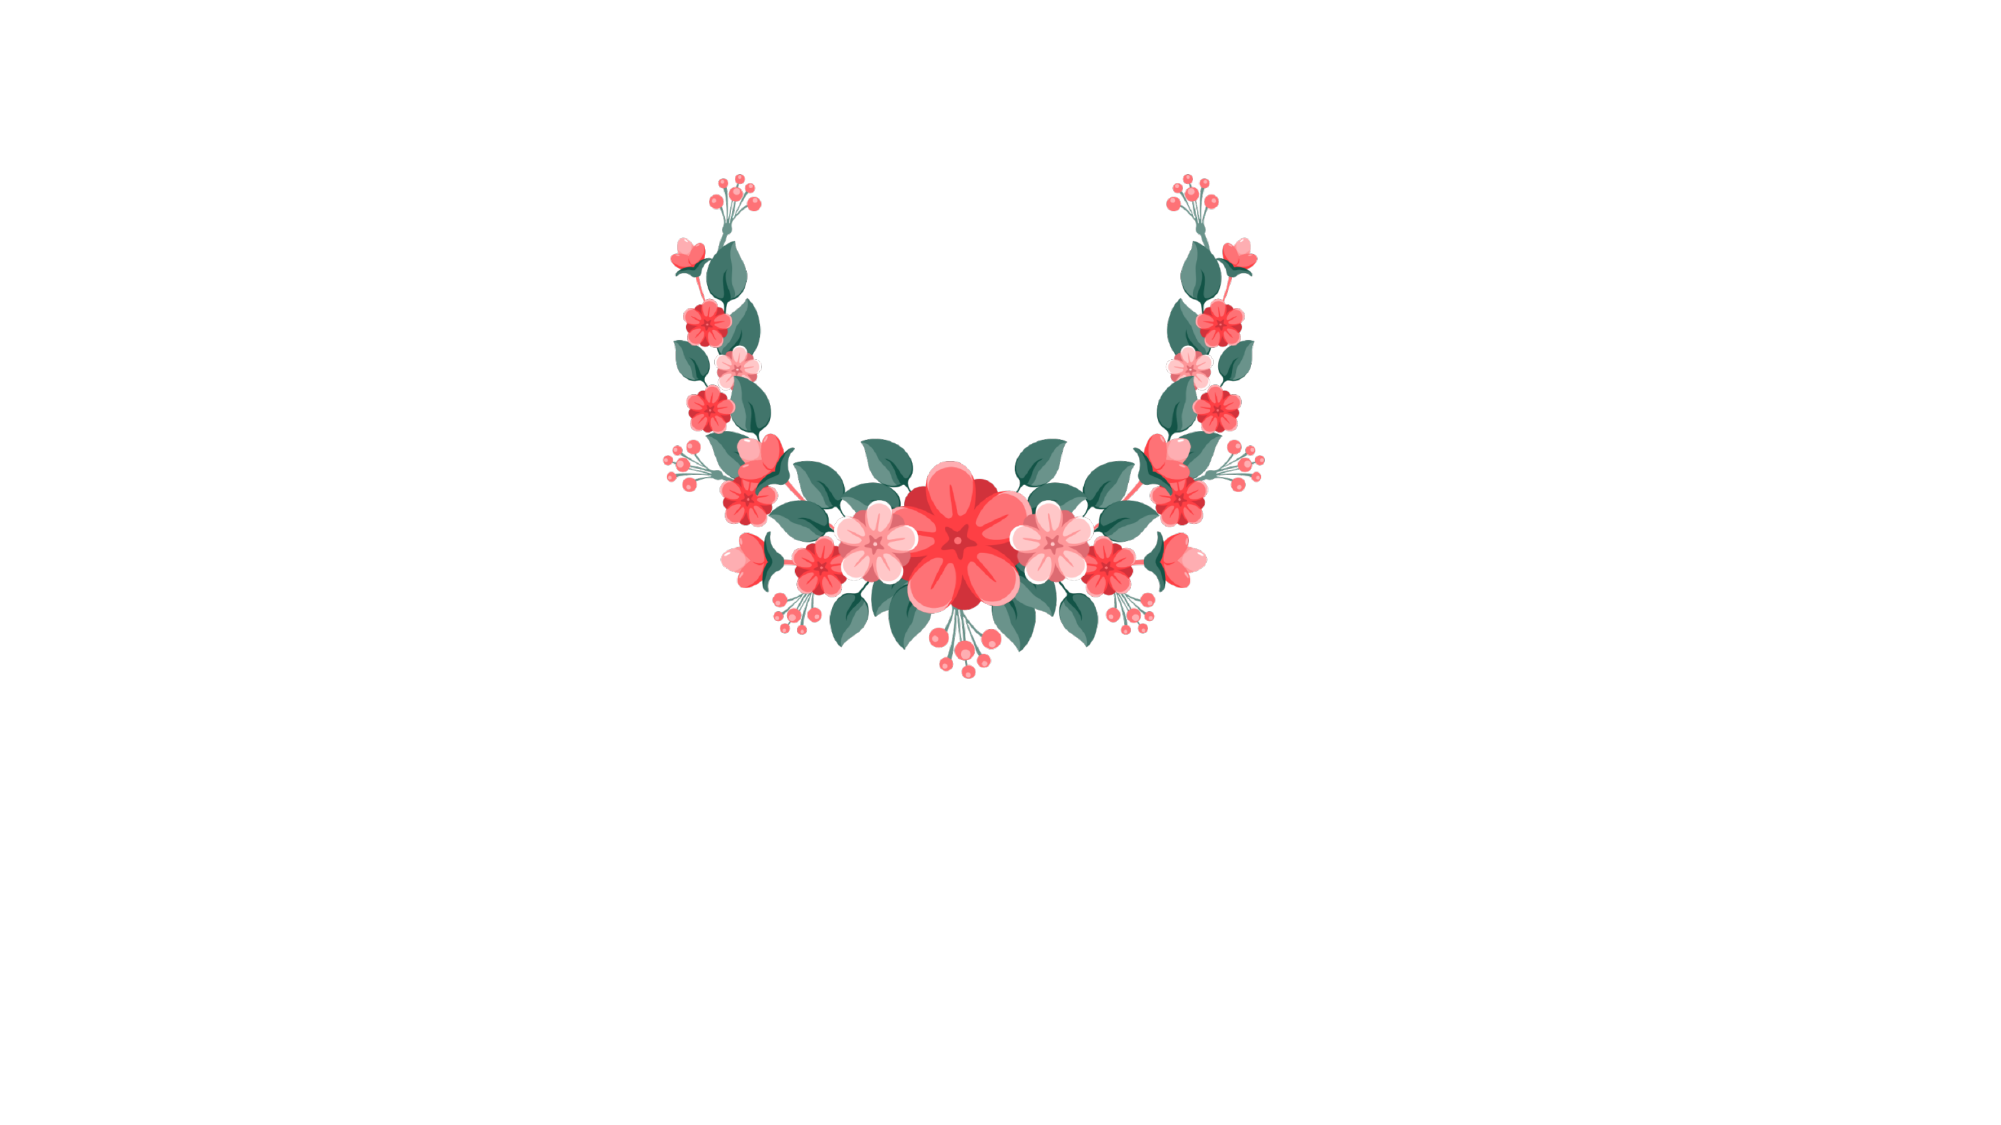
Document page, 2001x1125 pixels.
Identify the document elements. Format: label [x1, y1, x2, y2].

picture [658, 160, 1270, 679]
